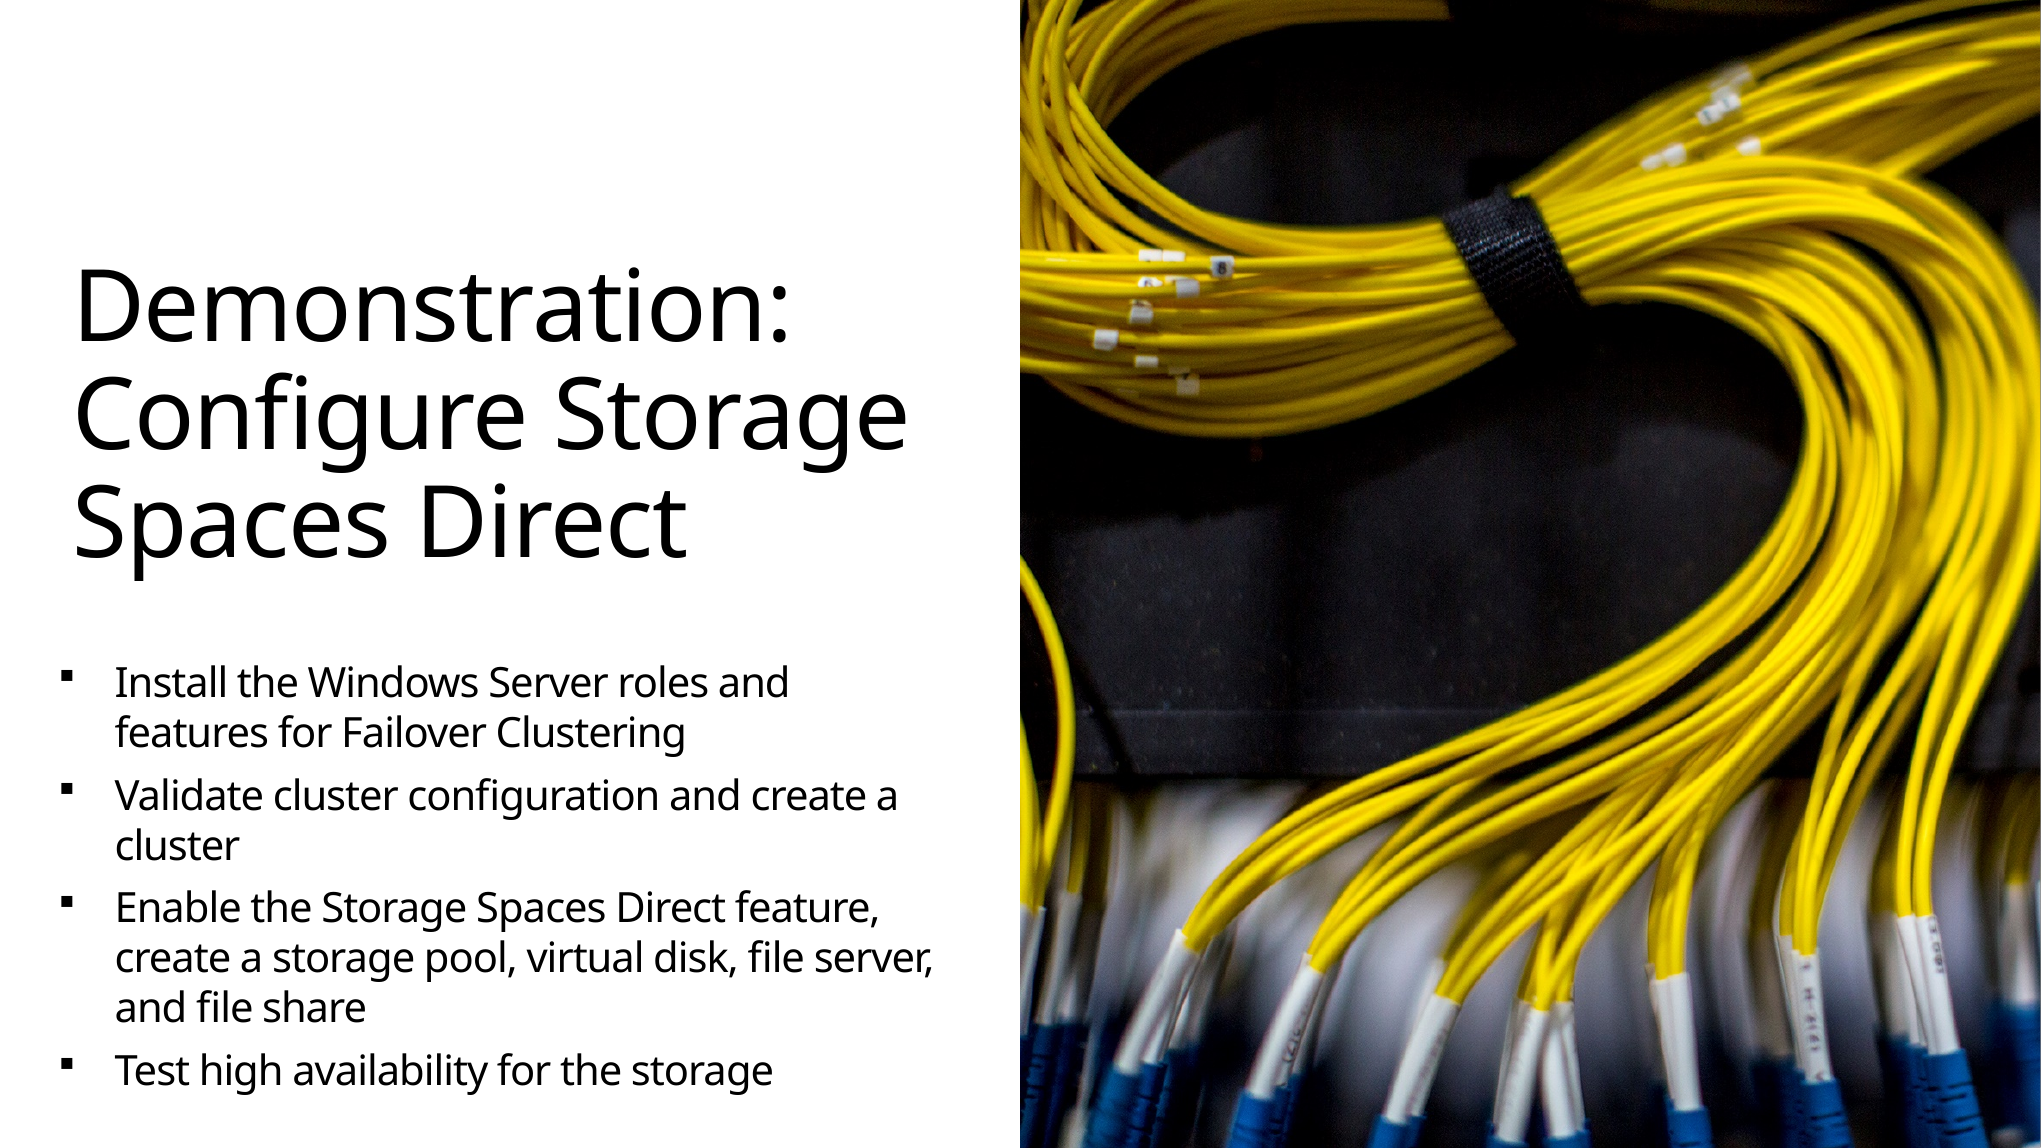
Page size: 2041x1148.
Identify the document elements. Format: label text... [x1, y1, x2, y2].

title Demonstration: Configure Storage Spaces Direct [72, 308, 981, 609]
picture [1020, 0, 2041, 1148]
subtitle Install the Windows Server roles and features for Failover Clustering Validate cluster configuration and create a cluster Enable the Storage Spaces Direct feature, create a storage pool, virtual disk, file server, and file share Test high availability for the storage [58, 656, 968, 934]
